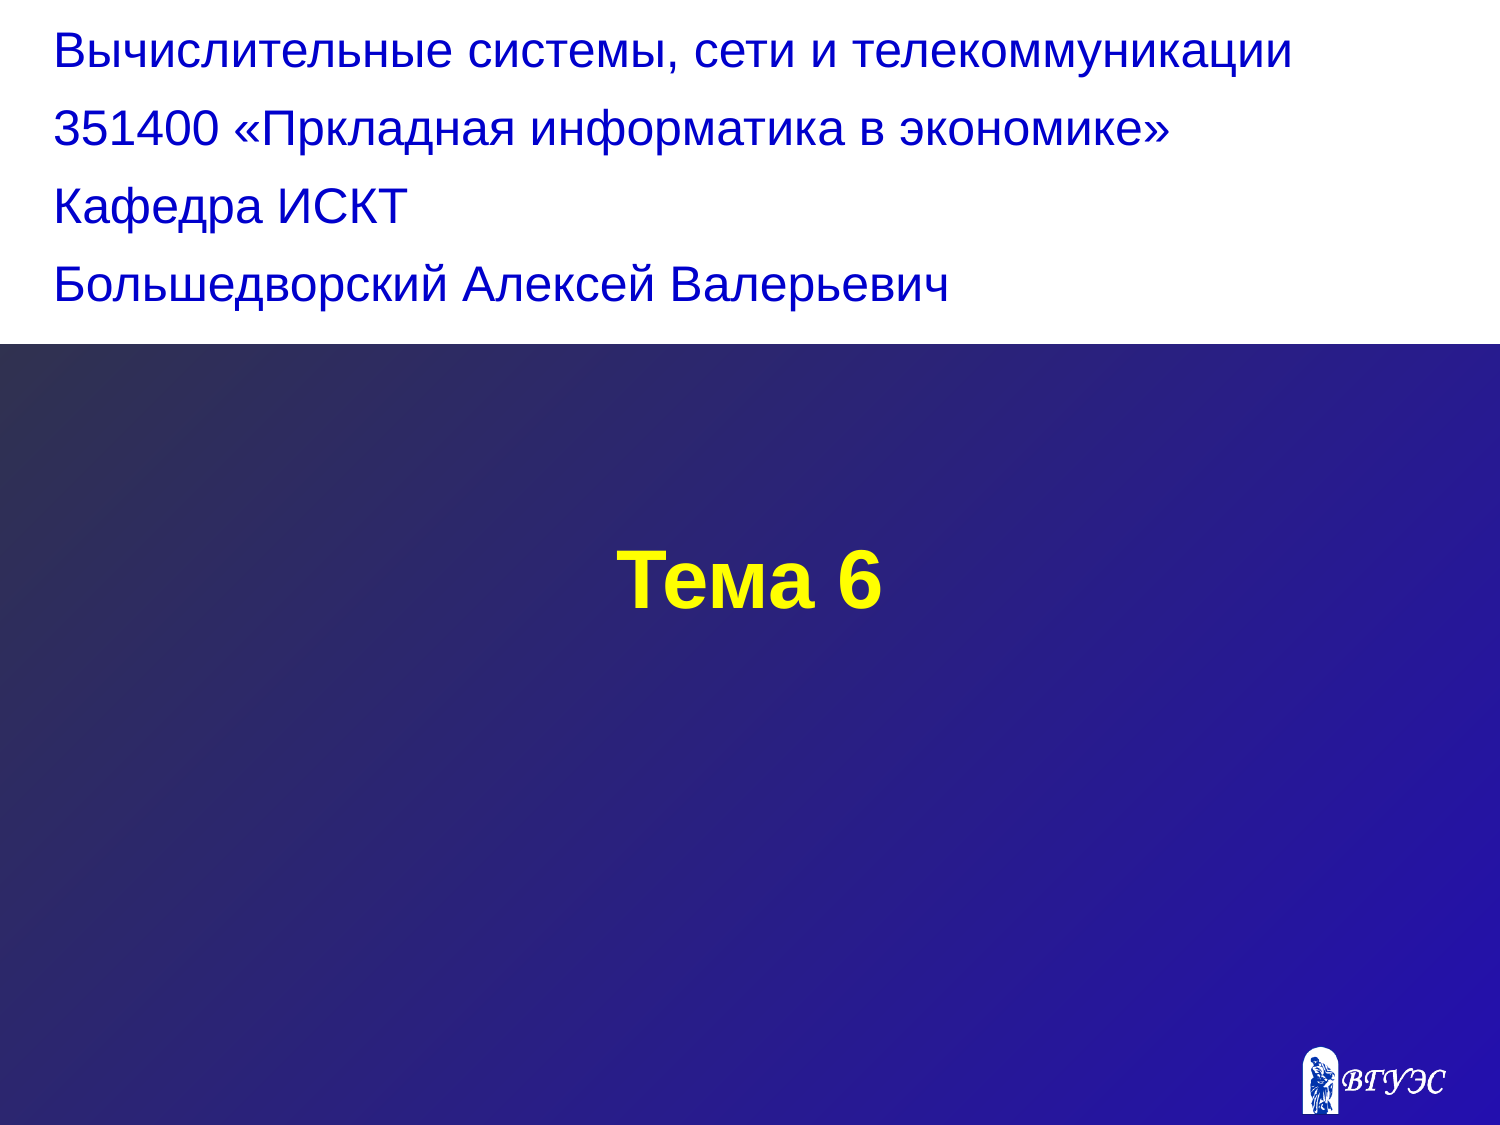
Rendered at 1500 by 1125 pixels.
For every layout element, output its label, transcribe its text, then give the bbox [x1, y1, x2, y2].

text_box [0, 0, 1500, 344]
picture [1302, 1046, 1447, 1115]
text_box [53, 692, 1447, 1035]
text_box Тема 6 [53, 518, 1447, 633]
text_box Вычислительные системы, сети и телекоммуникации 351400 «Пркладная информатика в экономике» Кафедра ИСКТ Большедворский Алексей Валерьевич [53, 0, 1447, 343]
